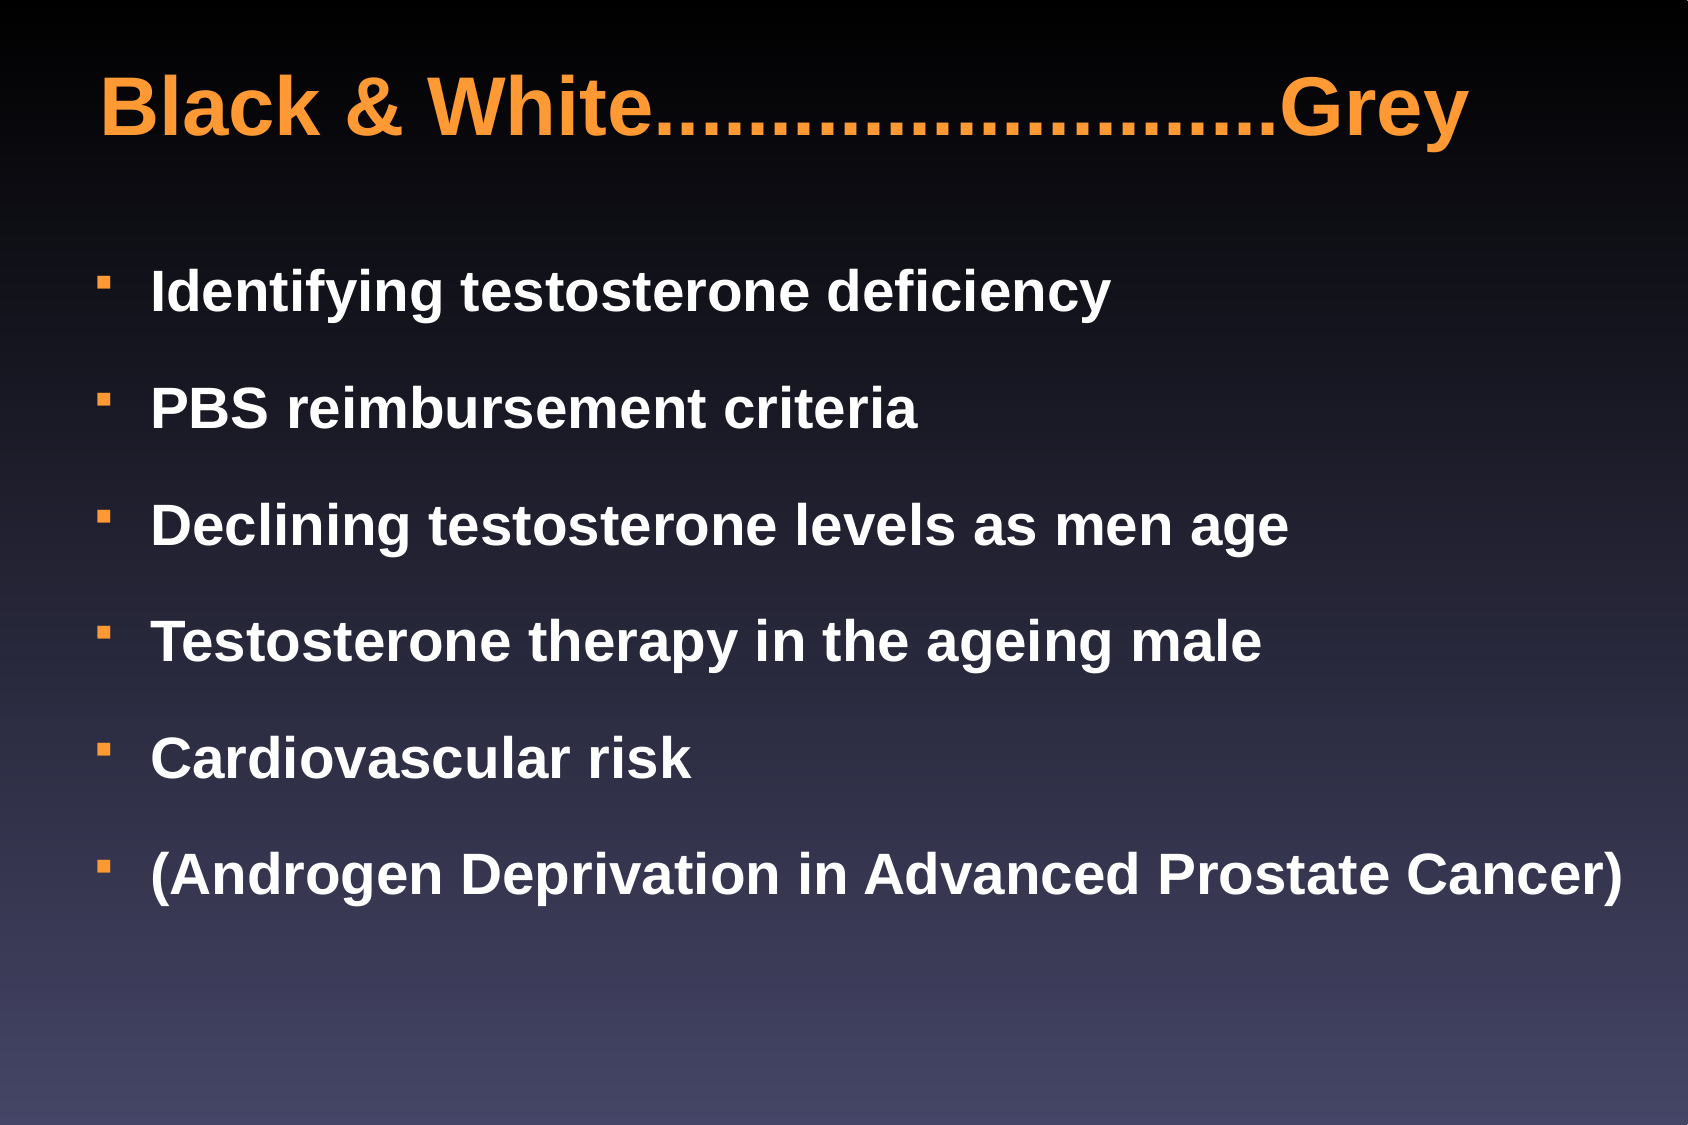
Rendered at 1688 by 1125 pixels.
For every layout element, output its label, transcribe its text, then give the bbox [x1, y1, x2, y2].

title Black & White...........................Grey [84, 45, 1604, 233]
list Identifying testosterone deficiency PBS reimbursement criteria Declining testosterone levels as men age Testosterone therapy in the ageing male Cardiovascular risk (Androgen Deprivation in Advanced Prostate Cancer) [79, 246, 1688, 989]
